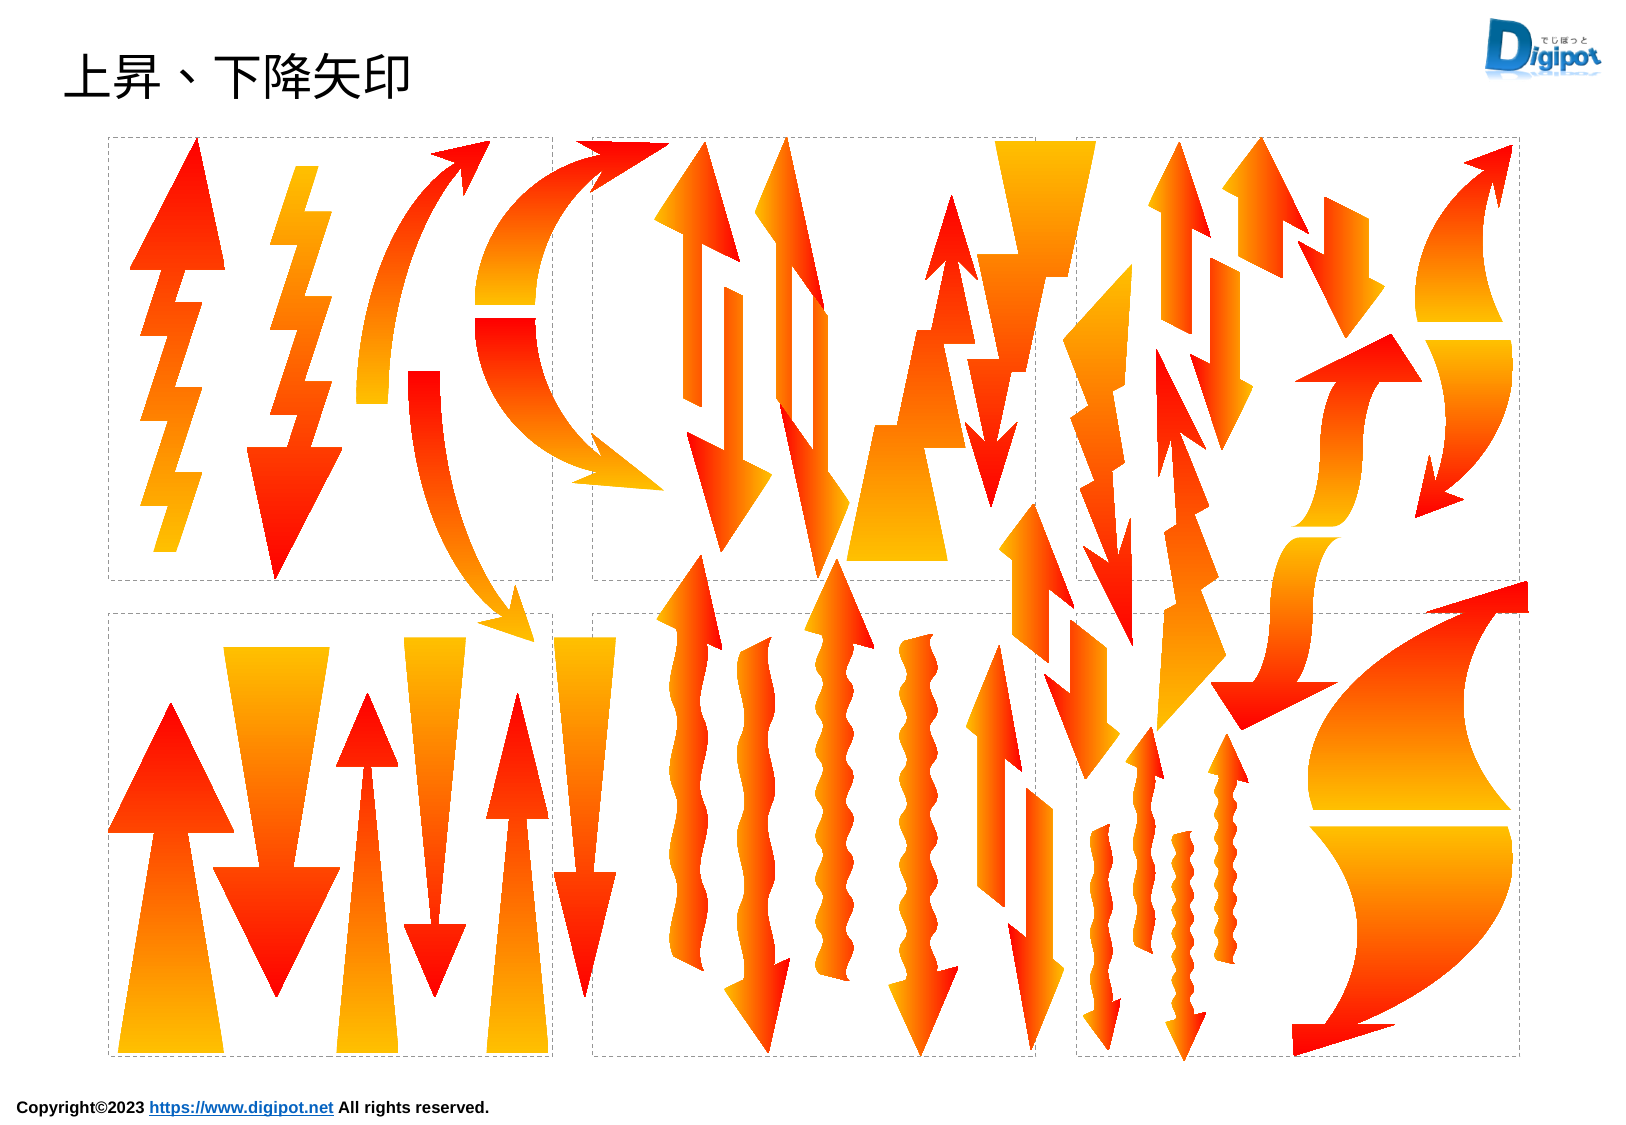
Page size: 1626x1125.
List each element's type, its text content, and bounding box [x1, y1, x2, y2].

text_box [553, 637, 616, 998]
text_box [1222, 137, 1310, 279]
text_box [846, 195, 978, 562]
text_box [1156, 349, 1226, 732]
text_box [474, 318, 665, 491]
text_box [486, 693, 549, 1054]
text_box [804, 559, 875, 982]
text_box [1190, 257, 1254, 451]
text_box [1165, 830, 1207, 1061]
text_box [129, 138, 226, 552]
text_box [1125, 726, 1164, 954]
text_box [686, 287, 773, 552]
text_box [965, 645, 1022, 908]
text_box [408, 371, 535, 643]
text_box [964, 140, 1097, 507]
text_box [1415, 144, 1513, 323]
text_box 上昇、下降矢印 [47, 38, 427, 113]
text_box [1008, 788, 1065, 1051]
text_box [723, 637, 790, 1054]
text_box [1044, 620, 1121, 780]
text_box [246, 165, 343, 579]
text_box [1298, 196, 1386, 338]
text_box [656, 555, 723, 971]
text_box [998, 503, 1075, 663]
text_box [1082, 823, 1121, 1051]
text_box [654, 142, 740, 407]
picture [1485, 18, 1602, 82]
text_box [1415, 339, 1513, 518]
text_box [1148, 141, 1212, 335]
text_box [780, 296, 850, 579]
text_box [888, 633, 959, 1056]
text_box [1290, 334, 1422, 527]
text_box [474, 141, 670, 306]
text_box [356, 140, 491, 405]
text_box [1207, 733, 1250, 965]
text_box [107, 702, 235, 1054]
text_box [1292, 826, 1513, 1056]
text_box [754, 136, 825, 419]
text_box [403, 637, 466, 998]
text_box [1308, 581, 1529, 811]
text_box [1210, 537, 1342, 730]
text_box [213, 647, 340, 998]
text_box [336, 693, 399, 1054]
text_box [1063, 263, 1133, 647]
